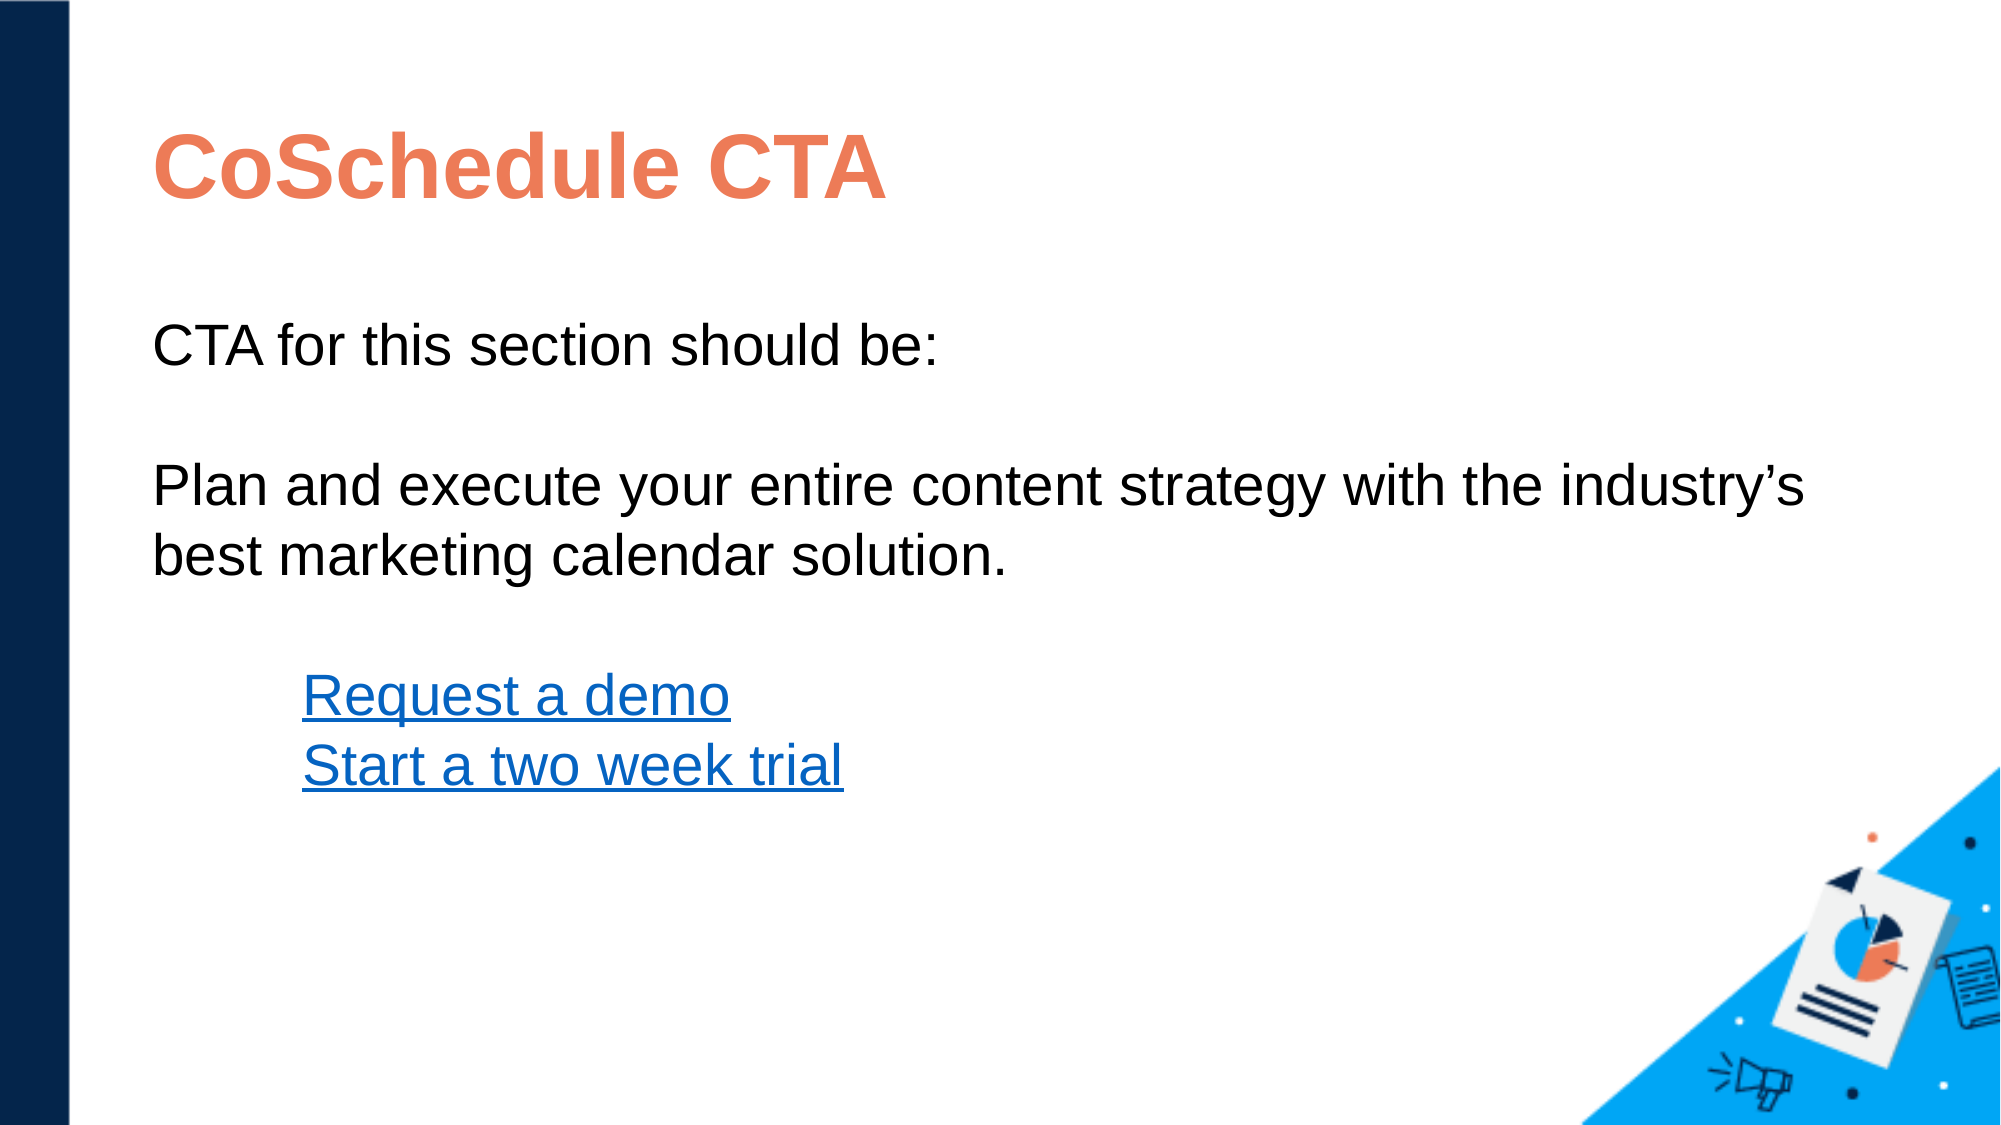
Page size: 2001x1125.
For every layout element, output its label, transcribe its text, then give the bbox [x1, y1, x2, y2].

picture [1735, 1017, 1744, 1025]
picture [1958, 968, 1991, 976]
picture [1961, 983, 1994, 991]
picture [1982, 905, 1990, 912]
picture [1736, 1059, 1792, 1111]
picture [1848, 1088, 1857, 1099]
picture [1970, 961, 1989, 966]
picture [1723, 1054, 1732, 1065]
picture [1959, 979, 1977, 984]
title CoSchedule CTA [137, 59, 1863, 278]
picture [1716, 1081, 1729, 1090]
picture [1710, 1070, 1729, 1074]
picture [1939, 1082, 1948, 1089]
picture [1964, 996, 1997, 1006]
list CTA for this section should be: Plan and execute your entire content strategy with the industry’s best marketing calendar solution. Request a demo Start a two week trial [137, 299, 1863, 1014]
picture [0, 0, 2001, 1125]
picture [1976, 989, 1995, 995]
picture [1965, 838, 1975, 849]
